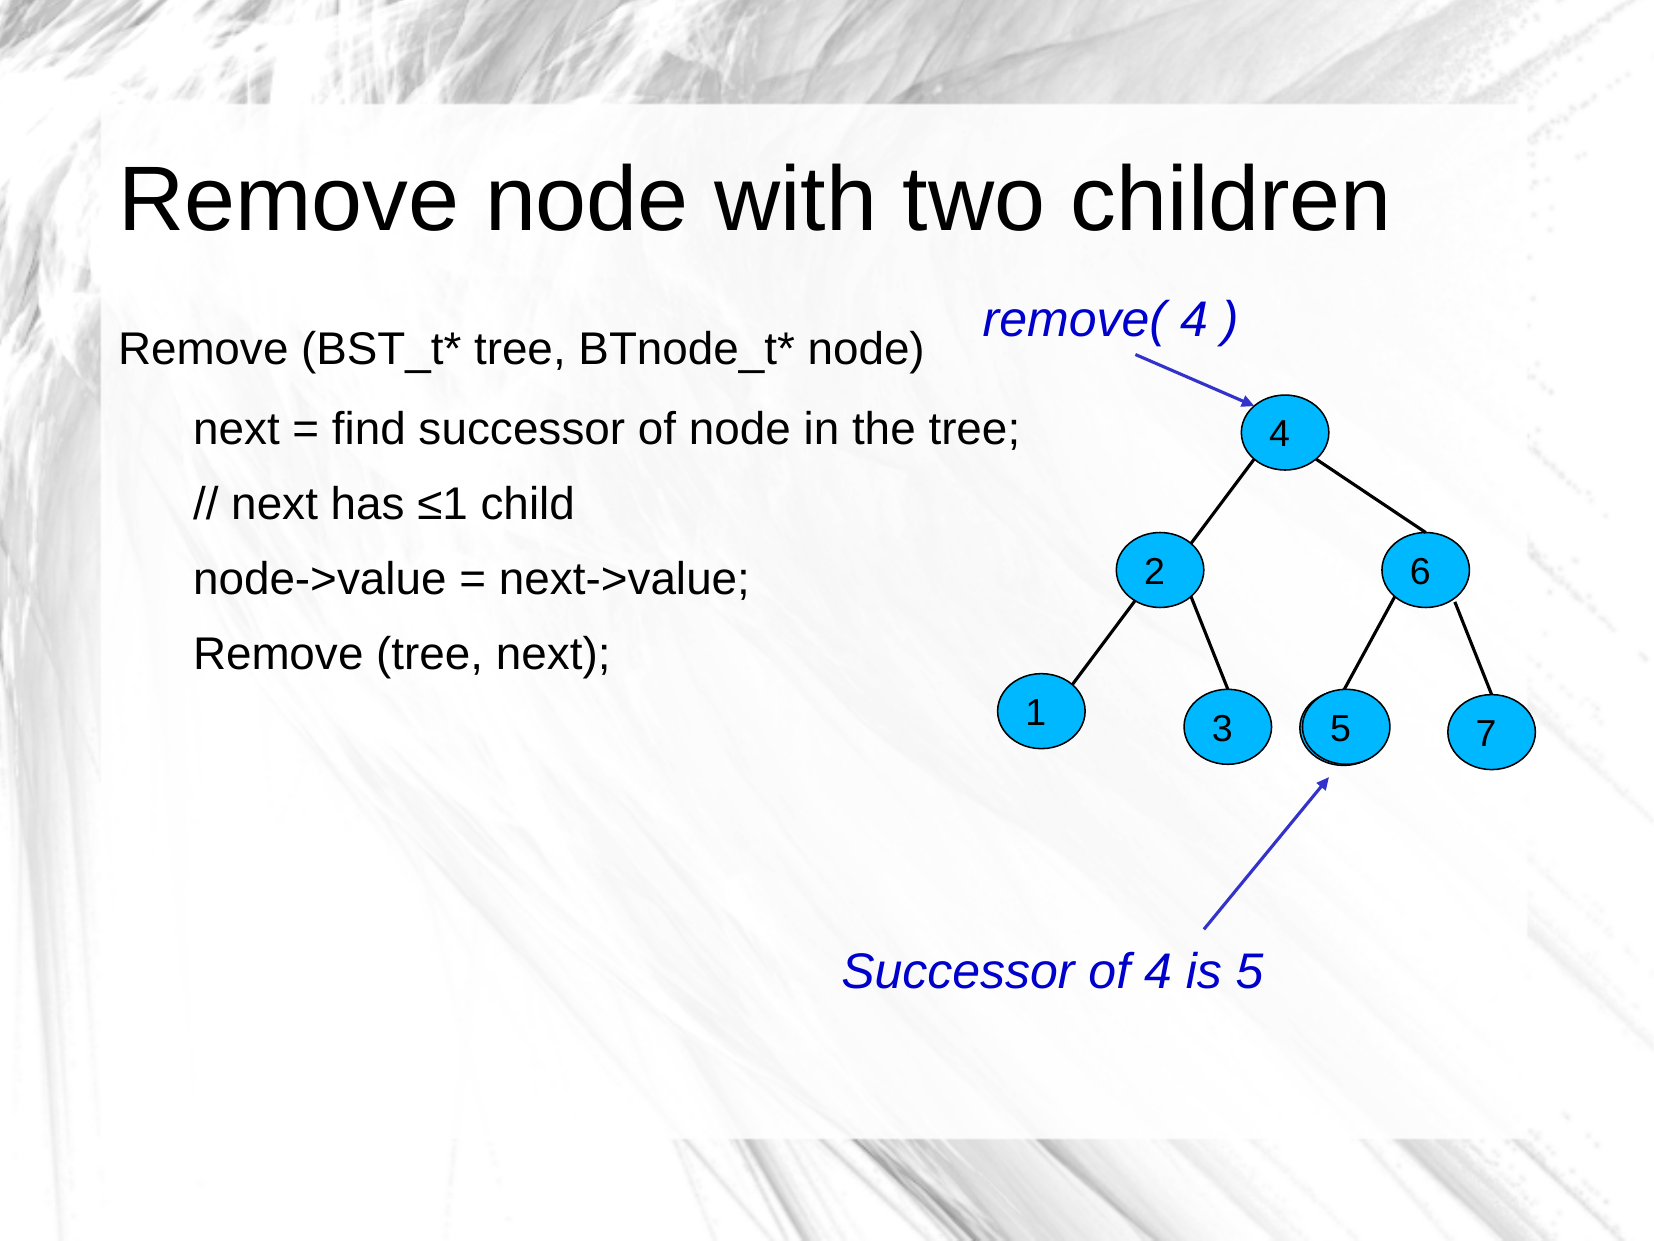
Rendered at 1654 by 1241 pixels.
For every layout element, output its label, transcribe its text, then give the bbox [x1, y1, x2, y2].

text_box 2 [1116, 532, 1204, 608]
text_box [1191, 459, 1255, 544]
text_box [1316, 459, 1426, 533]
picture [0, 0, 1654, 1241]
text_box 5 [1302, 689, 1390, 765]
text_box 3 [1184, 689, 1272, 765]
text_box 7 [1447, 694, 1536, 770]
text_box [1072, 600, 1136, 685]
text_box 6 [1381, 532, 1470, 608]
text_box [1454, 601, 1492, 695]
list Remove (BST_t* tree, BTnode_t* node) next = find successor of node in the tree; // next has ≤1 child node->value = next->value; Remove (tree, next); [118, 319, 1571, 1109]
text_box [1190, 596, 1228, 690]
title Remove node with two children [118, 93, 1506, 299]
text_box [1203, 777, 1329, 930]
text_box 5 [1299, 698, 1350, 766]
text_box remove( 4 ) [968, 283, 1303, 355]
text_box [1135, 355, 1255, 406]
text_box Successor of 4 is 5 [826, 937, 1359, 1008]
text_box 4 [1241, 395, 1329, 471]
text_box 1 [997, 673, 1086, 749]
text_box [1343, 596, 1395, 691]
